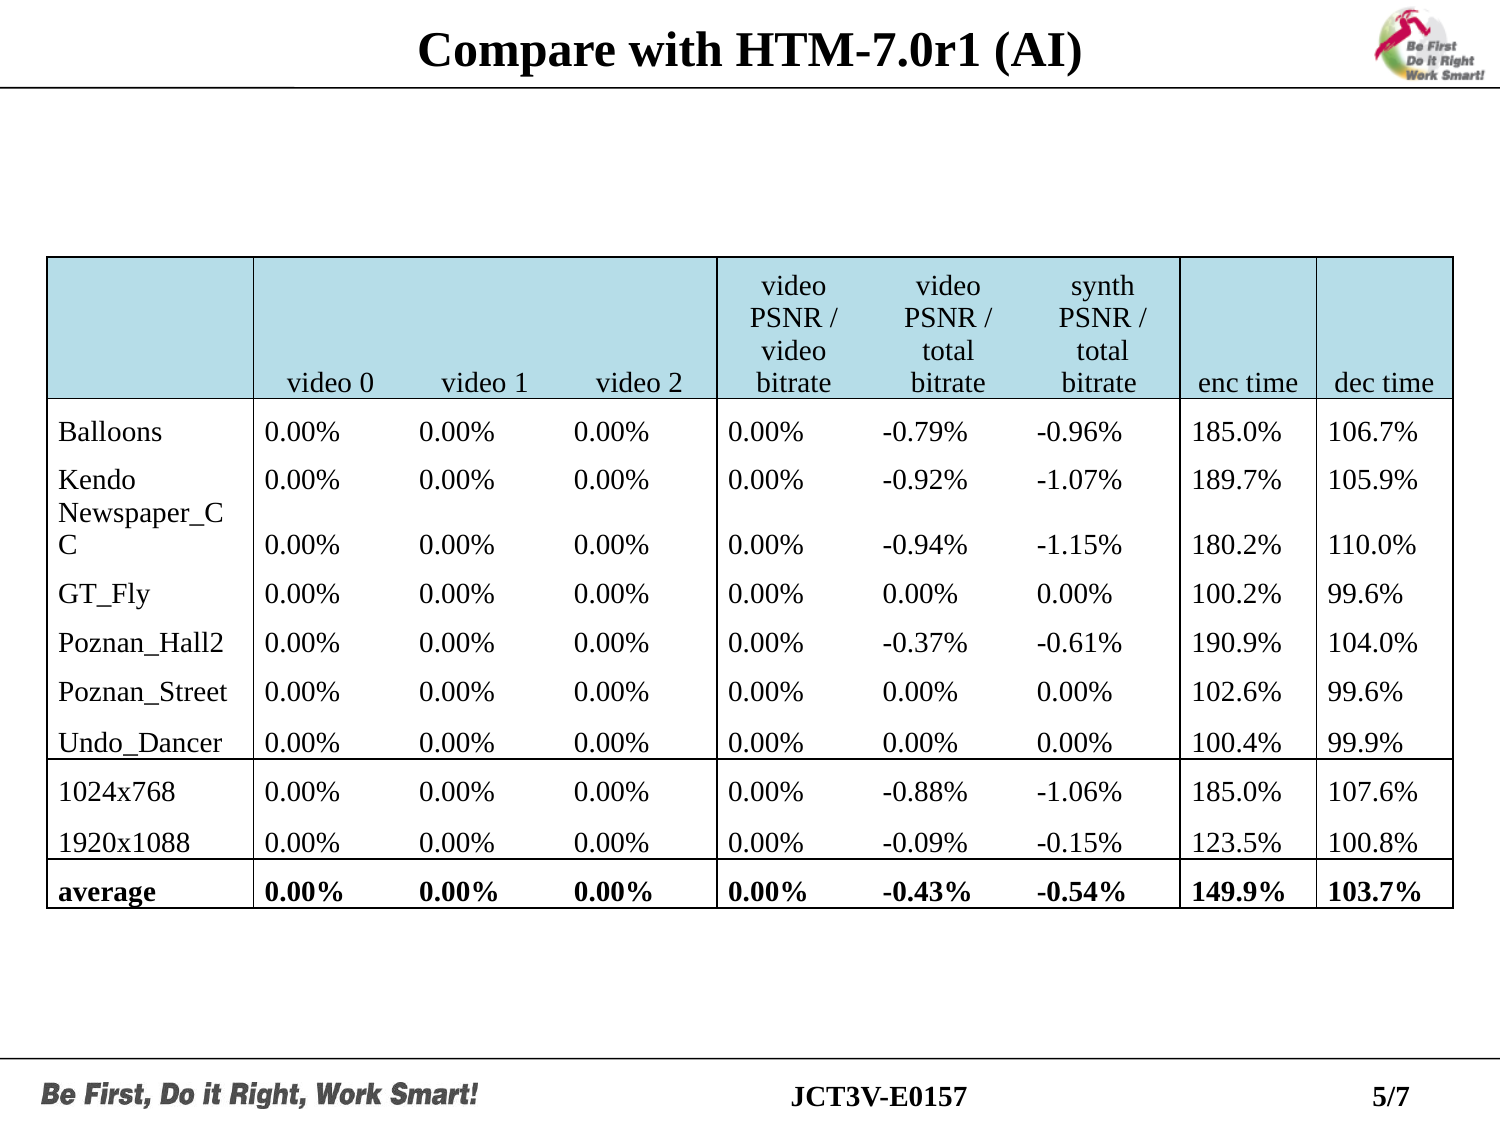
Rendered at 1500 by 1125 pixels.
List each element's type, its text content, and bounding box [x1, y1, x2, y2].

title Compare with HTM-7.0r1 (AI) [74, 0, 1426, 141]
table_cell 189.7% [1181, 447, 1316, 496]
table_cell 0.00% [562, 760, 716, 808]
table_cell 100.2% [1181, 561, 1316, 610]
table_cell 149.9% [1181, 860, 1316, 907]
table_cell 103.7% [1317, 860, 1452, 907]
table_cell 0.00% [718, 496, 871, 561]
table_cell 102.6% [1181, 659, 1316, 708]
table_cell 0.00% [562, 708, 716, 758]
table_cell average [48, 860, 253, 907]
table_cell 0.00% [562, 610, 716, 659]
table_cell 0.00% [562, 860, 716, 907]
table_cell 0.00% [1026, 561, 1179, 610]
table_cell GT_Fly [48, 561, 253, 610]
table_cell 185.0% [1181, 399, 1316, 447]
table_cell Poznan_Street [48, 659, 253, 708]
table_header enc time [1181, 258, 1316, 398]
table_cell 0.00% [718, 708, 871, 758]
table_cell 0.00% [562, 659, 716, 708]
table_cell 107.6% [1317, 760, 1452, 808]
table_cell 0.00% [408, 760, 562, 808]
table_cell -0.61% [1026, 610, 1179, 659]
text_box JCT3V-E0157 [632, 1065, 983, 1125]
table_cell -1.06% [1026, 760, 1179, 808]
table_cell Kendo [48, 447, 253, 496]
table_cell Newspaper_CC [48, 496, 253, 561]
table_cell 0.00% [718, 447, 871, 496]
table_cell -0.09% [871, 808, 1026, 858]
table_header video PSNR / video bitrate [718, 258, 871, 398]
table_cell 100.8% [1317, 808, 1452, 858]
table_cell 0.00% [408, 399, 562, 447]
table_cell -0.15% [1026, 808, 1179, 858]
table_cell 0.00% [718, 399, 871, 447]
table_cell 190.9% [1181, 610, 1316, 659]
table_cell 104.0% [1317, 610, 1452, 659]
picture [1426, 5, 1489, 83]
table_cell 0.00% [718, 760, 871, 808]
table_cell 99.6% [1317, 659, 1452, 708]
table_cell -0.92% [871, 447, 1026, 496]
table_cell 0.00% [408, 610, 562, 659]
table_cell 110.0% [1317, 496, 1452, 561]
table_cell 0.00% [254, 760, 408, 808]
table_cell 0.00% [408, 659, 562, 708]
table_cell 1024x768 [48, 760, 253, 808]
table_cell 0.00% [718, 860, 871, 907]
table_cell 0.00% [562, 496, 716, 561]
table_cell 0.00% [562, 561, 716, 610]
table_cell 0.00% [408, 708, 562, 758]
table_cell 0.00% [254, 808, 408, 858]
table_cell 185.0% [1181, 760, 1316, 808]
table_cell 0.00% [408, 496, 562, 561]
table_cell -0.88% [871, 760, 1026, 808]
table_cell -0.94% [871, 496, 1026, 561]
table_header video 0 [254, 258, 408, 398]
table_cell 0.00% [871, 708, 1026, 758]
table_cell -0.96% [1026, 399, 1179, 447]
table_cell 0.00% [254, 561, 408, 610]
table_cell 0.00% [254, 496, 408, 561]
table_cell -1.15% [1026, 496, 1179, 561]
table_cell 0.00% [254, 659, 408, 708]
table_cell 0.00% [254, 708, 408, 758]
table_cell 0.00% [408, 808, 562, 858]
table_cell 100.4% [1181, 708, 1316, 758]
table_cell Balloons [48, 399, 253, 447]
picture [41, 1082, 478, 1109]
table_cell 106.7% [1317, 399, 1452, 447]
table_cell 1920x1088 [48, 808, 253, 858]
table_cell 0.00% [254, 447, 408, 496]
table_cell 0.00% [1026, 708, 1179, 758]
table_header video PSNR / total bitrate [871, 258, 1026, 398]
table_cell 99.9% [1317, 708, 1452, 758]
table_cell 0.00% [1026, 659, 1179, 708]
table_cell 0.00% [408, 447, 562, 496]
table_cell Undo_Dancer [48, 708, 253, 758]
table_cell 180.2% [1181, 496, 1316, 561]
table_cell 0.00% [562, 447, 716, 496]
table_cell 0.00% [562, 808, 716, 858]
table_header dec time [1317, 258, 1452, 398]
table_cell 0.00% [871, 561, 1026, 610]
table_cell -0.79% [871, 399, 1026, 447]
table_cell 0.00% [254, 610, 408, 659]
table_cell -0.37% [871, 610, 1026, 659]
table_cell 0.00% [408, 561, 562, 610]
table_cell 0.00% [718, 561, 871, 610]
table_cell 0.00% [871, 659, 1026, 708]
table_cell 0.00% [562, 399, 716, 447]
table_header video 2 [562, 258, 716, 398]
slide_number 5/7 [1074, 1065, 1425, 1125]
table_cell 0.00% [718, 610, 871, 659]
table_cell 0.00% [254, 860, 408, 907]
table_cell 99.6% [1317, 561, 1452, 610]
table_cell 0.00% [718, 808, 871, 858]
table_cell -1.07% [1026, 447, 1179, 496]
table_cell 123.5% [1181, 808, 1316, 858]
table_cell 0.00% [718, 659, 871, 708]
table_cell Poznan_Hall2 [48, 610, 253, 659]
table_cell -0.54% [1026, 860, 1179, 907]
table_header synth PSNR / total bitrate [1026, 258, 1179, 398]
table_cell 0.00% [408, 860, 562, 907]
table_cell 105.9% [1317, 447, 1452, 496]
table_cell 0.00% [254, 399, 408, 447]
table_header video 1 [408, 258, 562, 398]
table_header [48, 258, 253, 398]
table_cell -0.43% [871, 860, 1026, 907]
